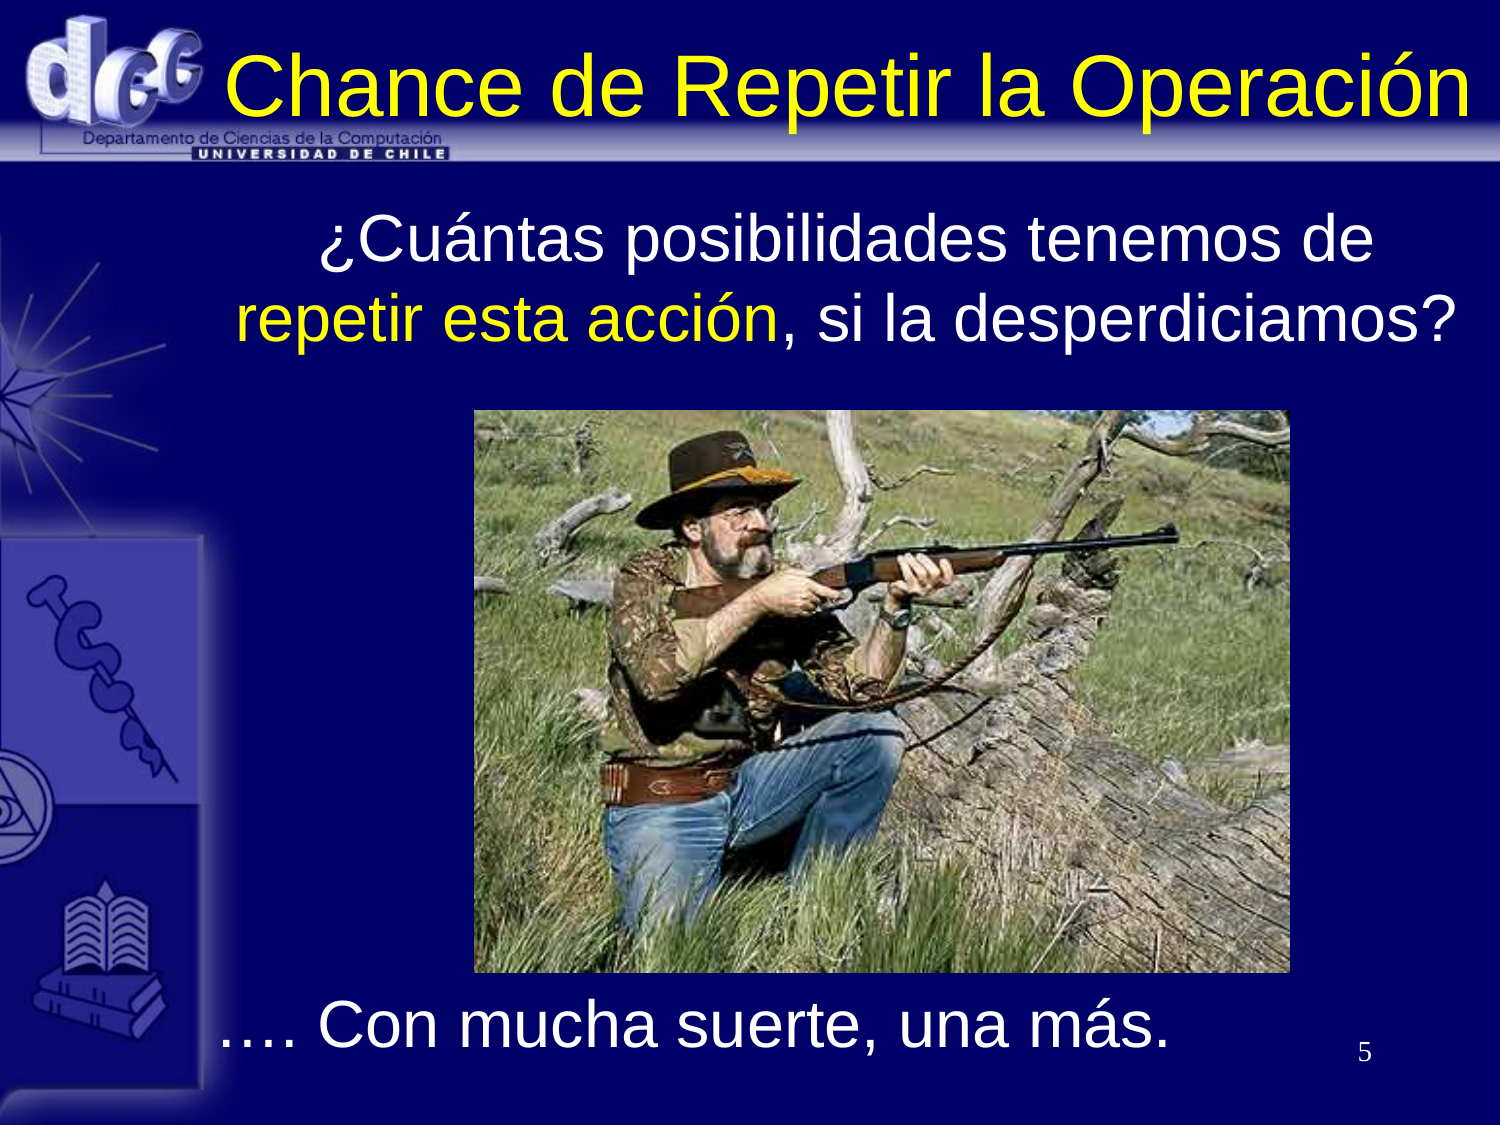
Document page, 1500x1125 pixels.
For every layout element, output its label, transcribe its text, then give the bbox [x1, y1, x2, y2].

picture [0, 0, 1500, 1125]
slide_number 5 [1074, 1024, 1388, 1101]
title Chance de Repetir la Operación [198, 0, 1500, 163]
picture [474, 409, 1290, 973]
list ¿Cuántas posibilidades tenemos de repetir esta acción, si la desperdiciamos? …. Con mucha suerte, una más. [198, 187, 1495, 1125]
